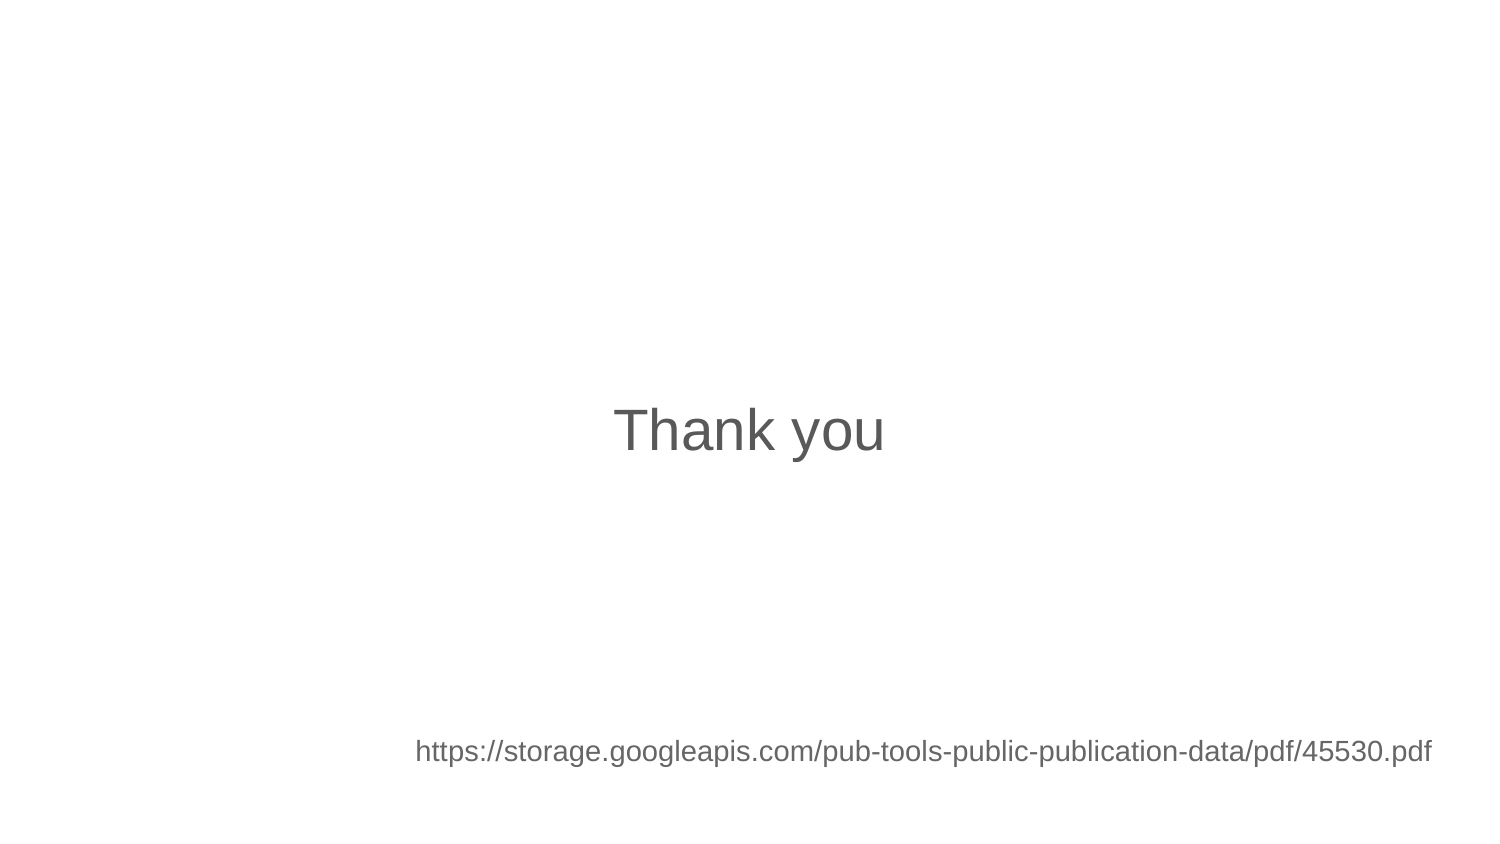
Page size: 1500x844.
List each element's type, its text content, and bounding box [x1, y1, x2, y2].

list Thank you [397, 362, 1103, 482]
title https://storage.googleapis.com/pub-tools-public-publication-data/pdf/45530.pdf [51, 717, 1449, 811]
